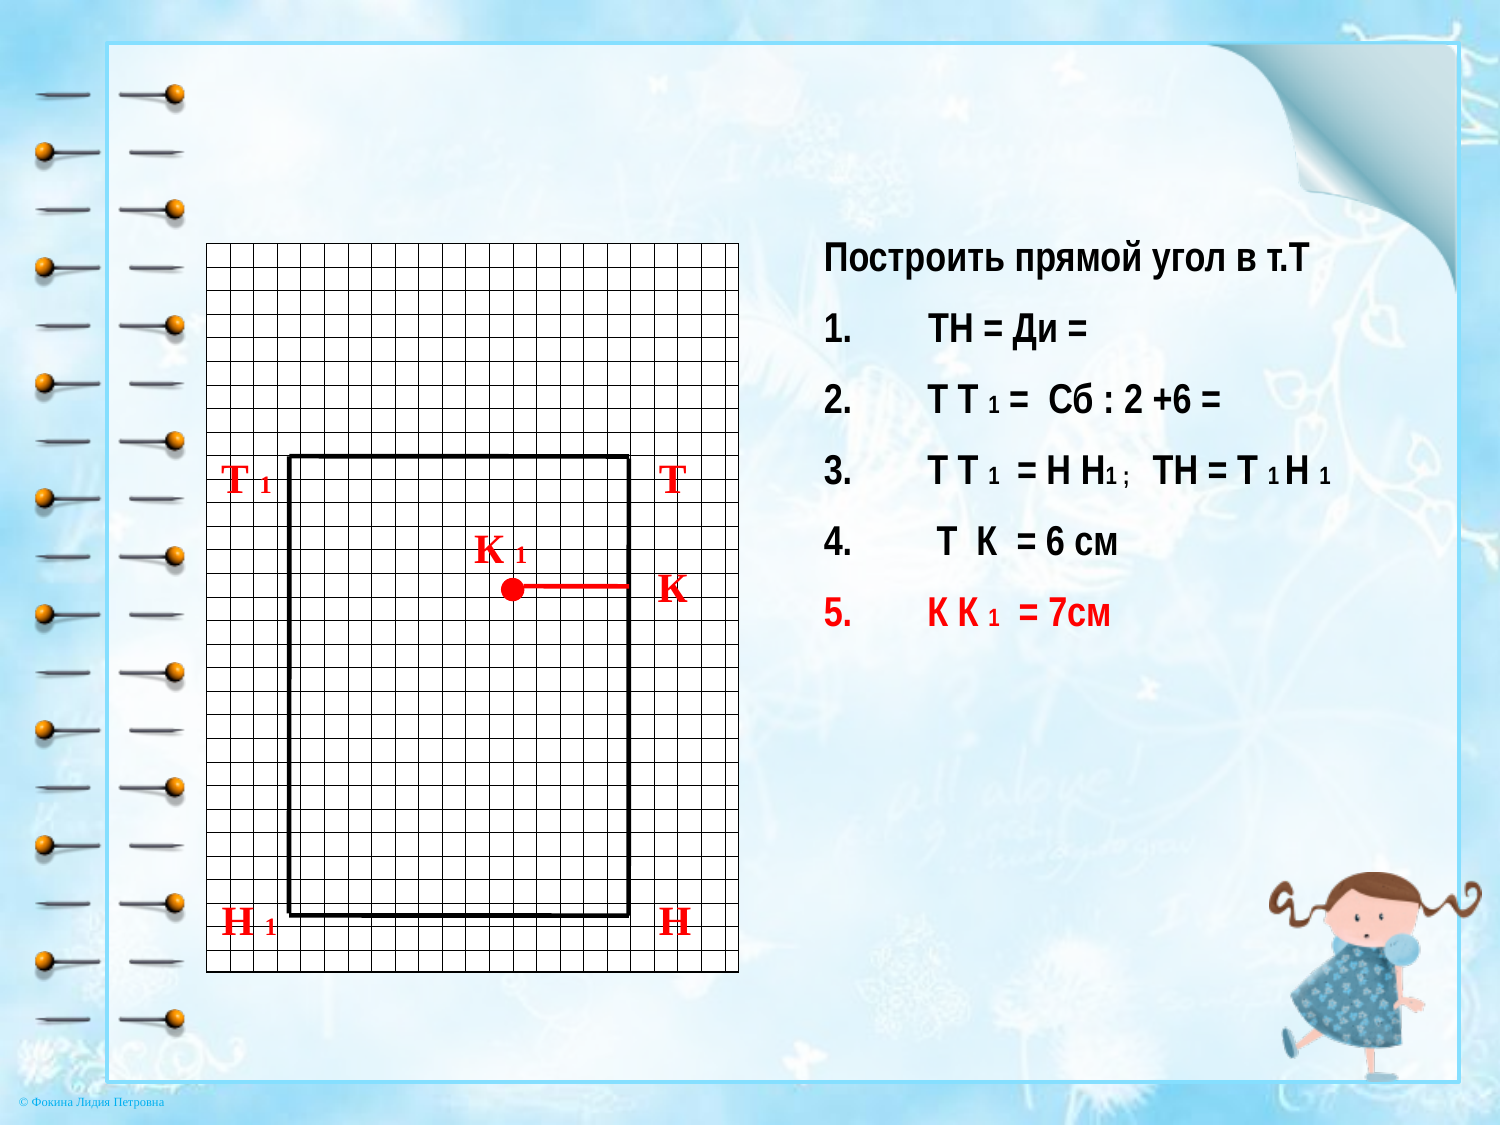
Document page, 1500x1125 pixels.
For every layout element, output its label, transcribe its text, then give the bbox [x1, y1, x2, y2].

text_box Т 1 [206, 444, 287, 510]
text_box Н 1 [206, 885, 293, 951]
text_box Т [644, 444, 702, 510]
text_box К [642, 553, 703, 619]
text_box Построить прямой угол в т.Т 1. ТН = Ди = Т Т 1 = Сб : 2 +6 = Т Т 1 = Н Н1 ; ТН = Т 1 Н 1 Т К = 6 см К К 1 = 7см [808, 222, 1407, 642]
text_box К 1 [459, 514, 543, 580]
text_box Н [643, 885, 707, 951]
text_box [498, 575, 526, 604]
picture [0, 0, 1500, 1125]
text_box [206, 243, 739, 685]
text_box [206, 695, 739, 972]
